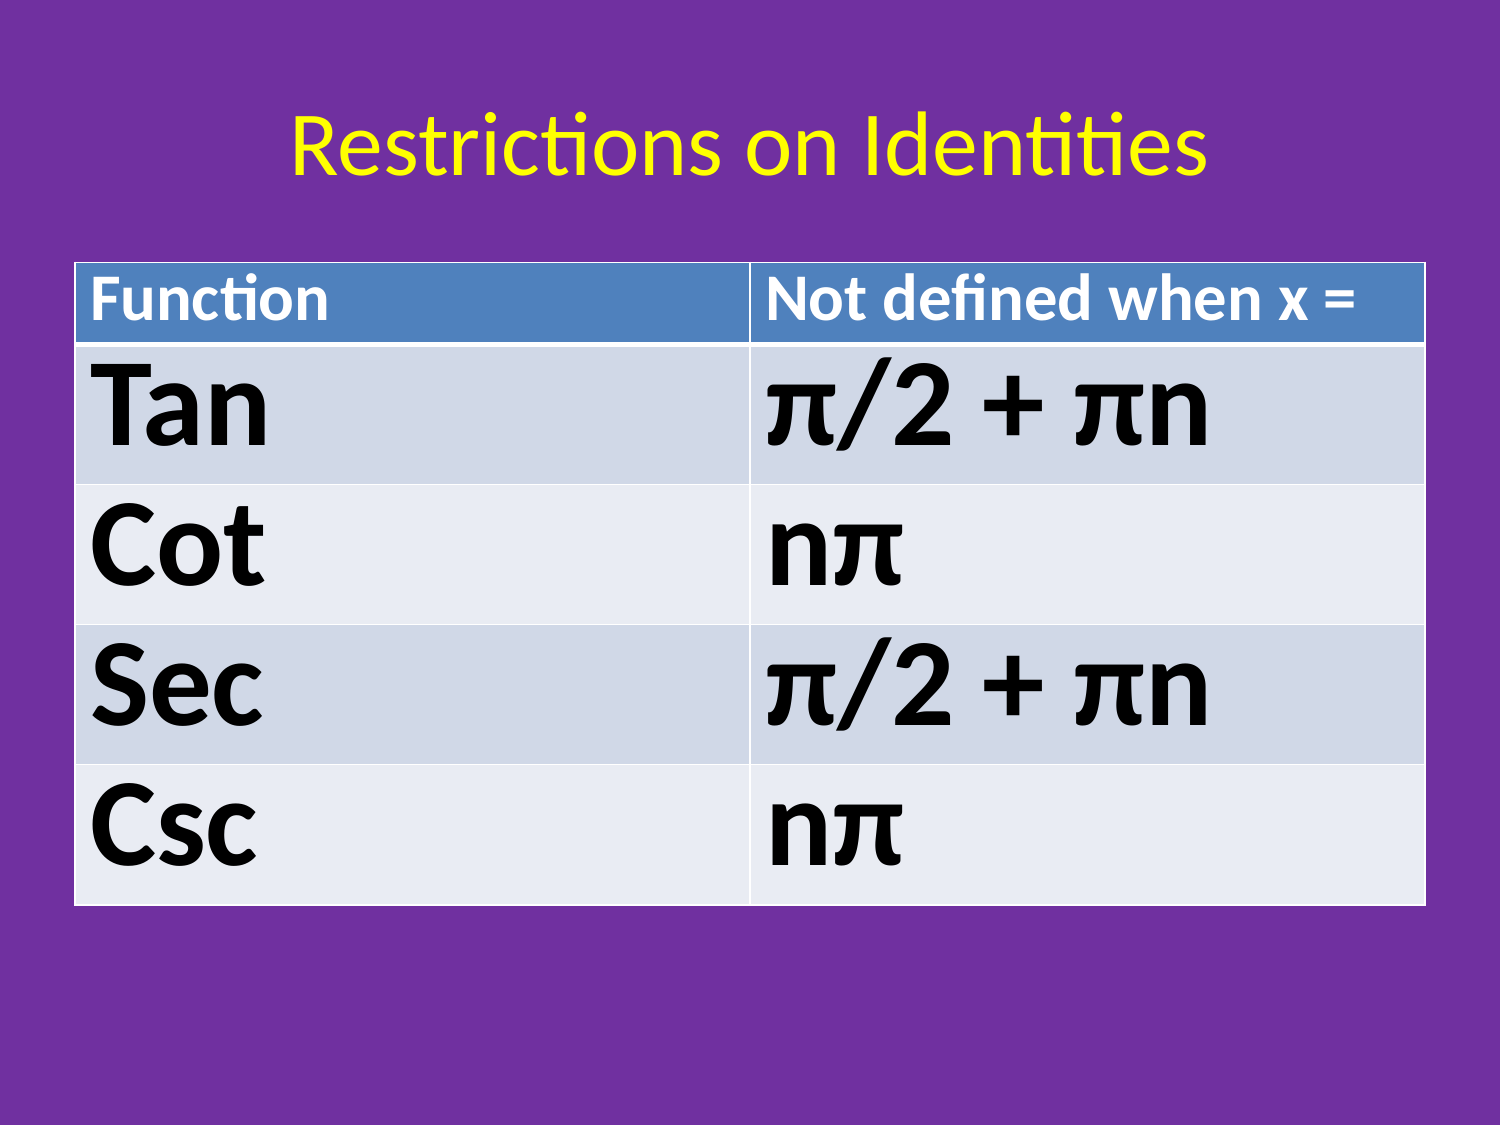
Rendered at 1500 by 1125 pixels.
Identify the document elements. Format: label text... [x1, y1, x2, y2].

table_header Function [76, 263, 749, 342]
table_cell Csc [76, 765, 749, 904]
table_cell Sec [76, 625, 749, 764]
table_cell nπ [751, 765, 1424, 904]
table_header Not defined when x = [751, 263, 1424, 342]
title Restrictions on Identities [75, 45, 1425, 233]
table_cell π/2 + πn [751, 347, 1424, 484]
table_cell Tan [76, 347, 749, 484]
table_cell nπ [751, 485, 1424, 624]
table_cell Cot [76, 485, 749, 624]
table_cell π/2 + πn [751, 625, 1424, 764]
